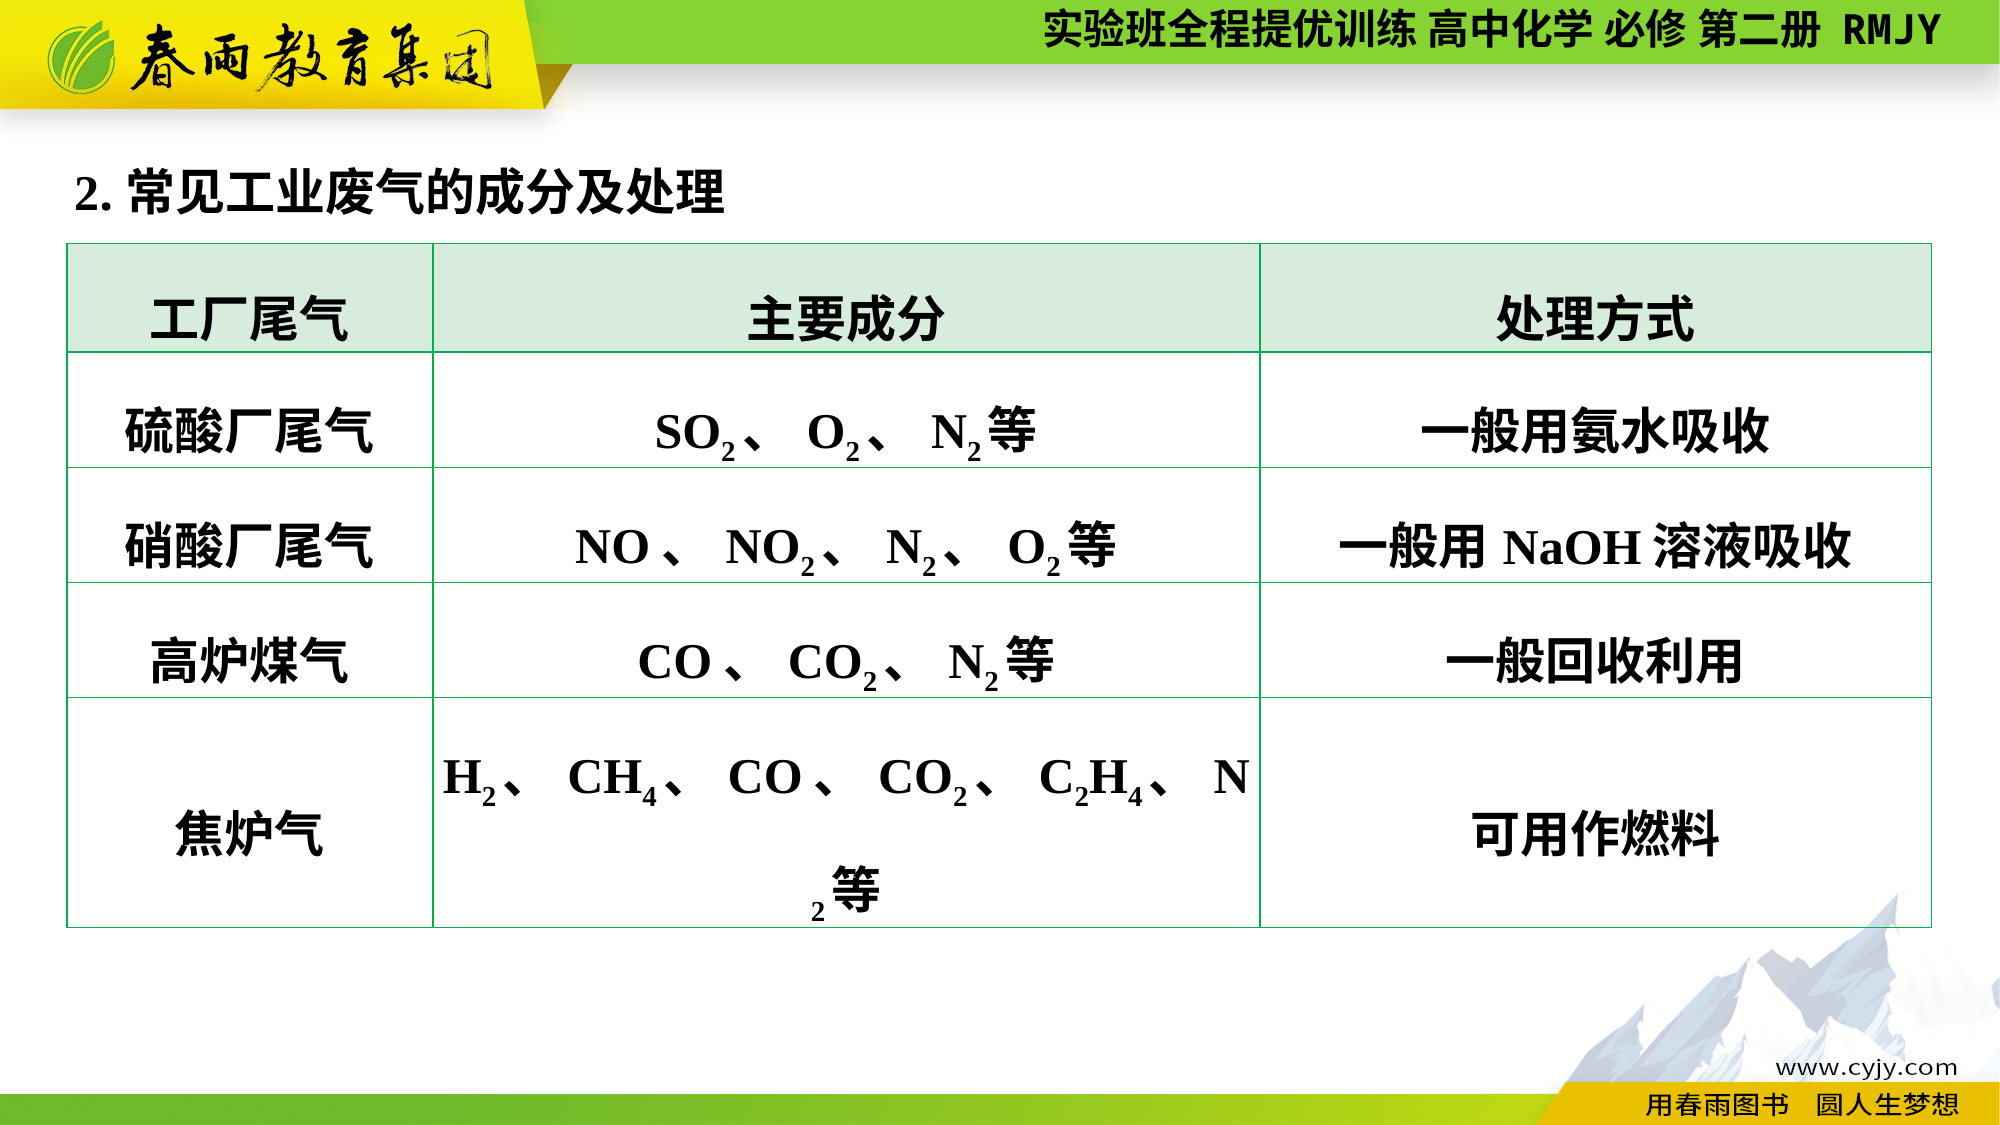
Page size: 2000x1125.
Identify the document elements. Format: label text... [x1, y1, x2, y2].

table_cell NO、NO2、N2、O2等 [434, 468, 1259, 582]
table_cell 一般回收利用 [1261, 583, 1931, 697]
picture [0, 0, 2000, 1125]
table_cell CO、CO2、N2等 [434, 583, 1259, 697]
table_header 工厂尾气 [68, 244, 432, 351]
table_cell 高炉煤气 [68, 583, 432, 697]
table_cell 硫酸厂尾气 [68, 353, 432, 467]
table_header 主要成分 [434, 244, 1259, 351]
table_cell 焦炉气 [68, 698, 432, 927]
table_header 处理方式 [1261, 244, 1931, 351]
table_cell 一般用氨水吸收 [1261, 353, 1931, 467]
table_cell H2、CH4、CO、CO2、C2H4、N2等 [434, 698, 1259, 927]
list 2.常见工业废气的成分及处理 [59, 122, 1944, 217]
table_cell 硝酸厂尾气 [68, 468, 432, 582]
table_cell 一般用NaOH溶液吸收 [1261, 468, 1931, 582]
table_cell 可用作燃料 [1261, 698, 1931, 927]
table_cell SO2、O2、N2等 [434, 353, 1259, 467]
